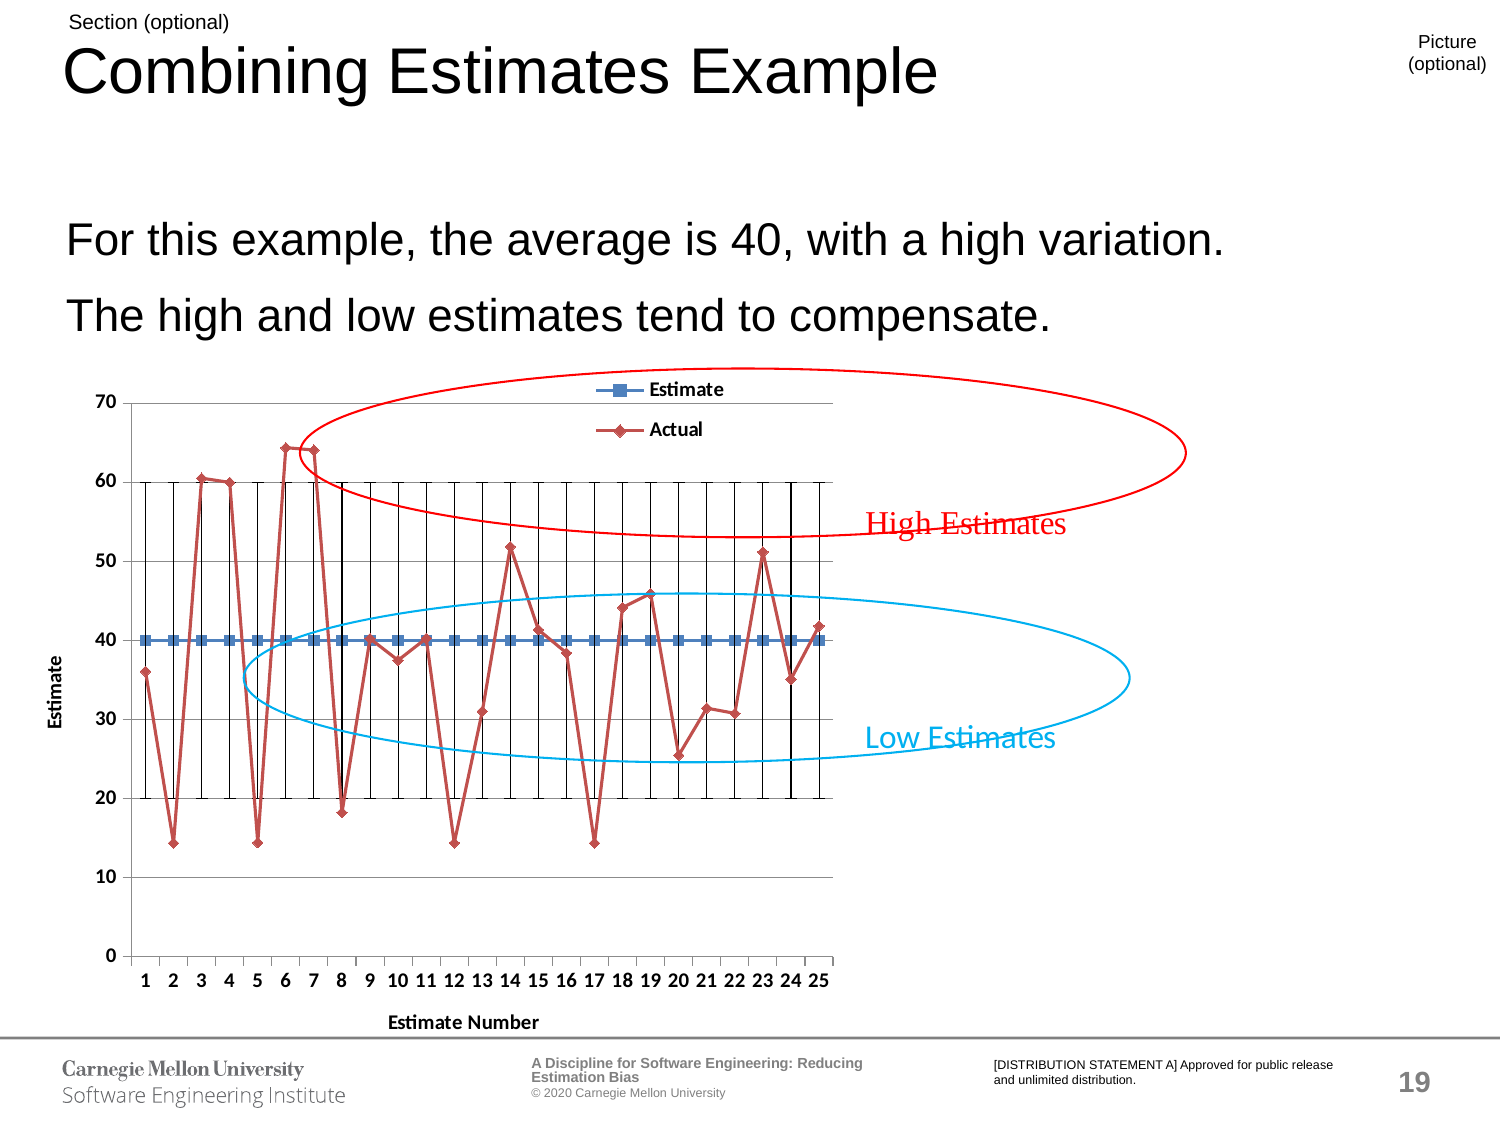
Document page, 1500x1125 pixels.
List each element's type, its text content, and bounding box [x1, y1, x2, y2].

chart [0, 308, 1104, 1069]
list For this example, the average is 40, with a high variation. The high and low estimates tend to compensate. [65, 210, 1431, 1033]
title Combining Estimates Example [62, 37, 1338, 182]
text_box [1104, 402, 1187, 503]
text_box [1104, 648, 1131, 708]
